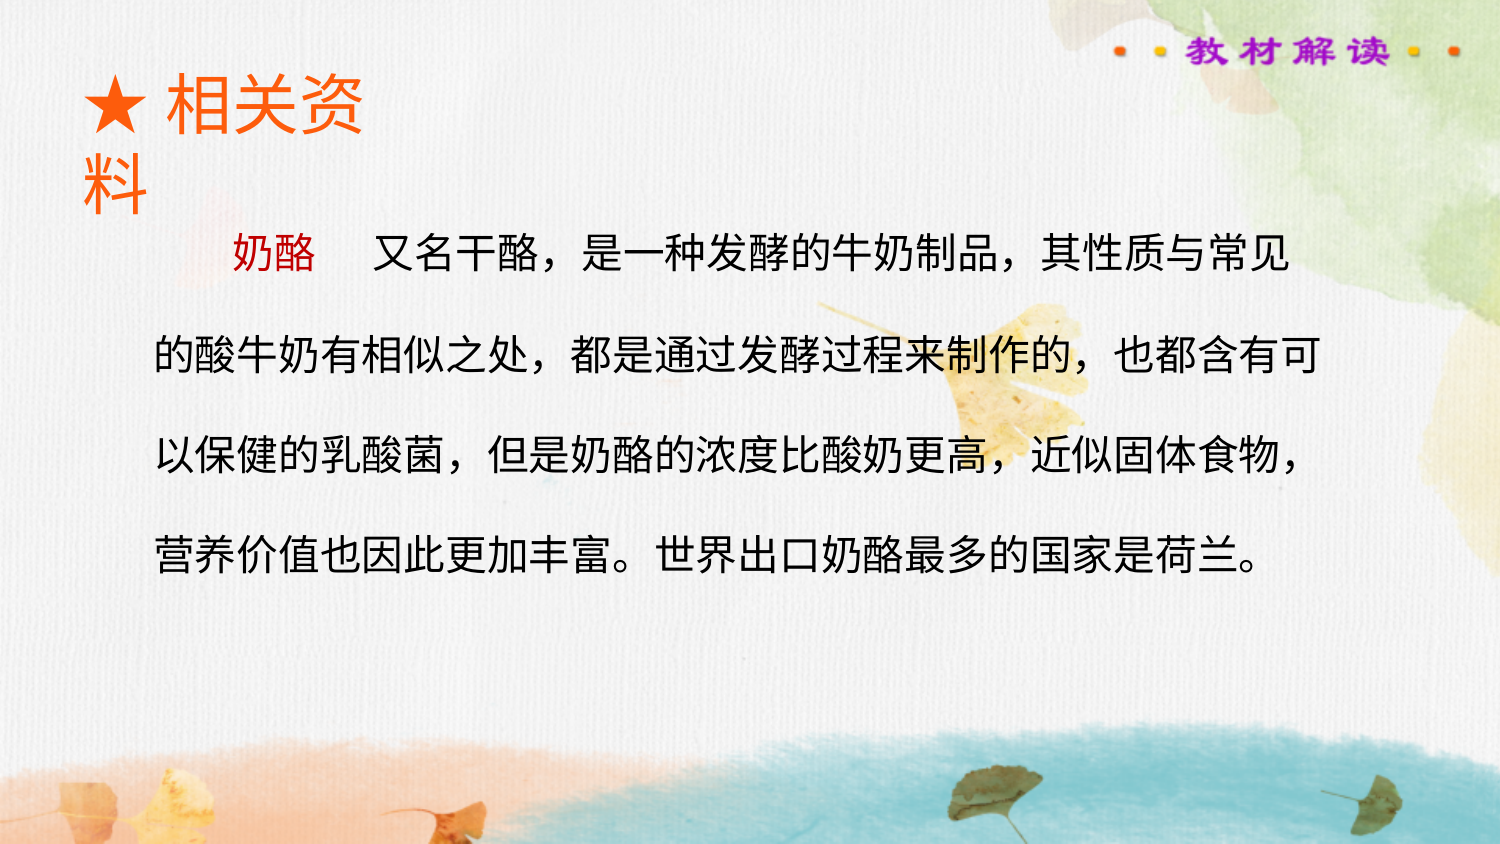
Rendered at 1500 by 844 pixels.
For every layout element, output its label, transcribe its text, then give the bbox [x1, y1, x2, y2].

picture [0, 0, 1500, 844]
text_box ★相关资料 [68, 55, 448, 231]
text_box 奶酪 又名干酪，是一种发酵的牛奶制品，其性质与常见的酸牛奶有相似之处，都是通过发酵过程来制作的，也都含有可以保健的乳酸菌，但是奶酪的浓度比酸奶更高，近似固体食物，营养价值也因此更加丰富。世界出口奶酪最多的国家是荷兰。 [138, 151, 1344, 587]
